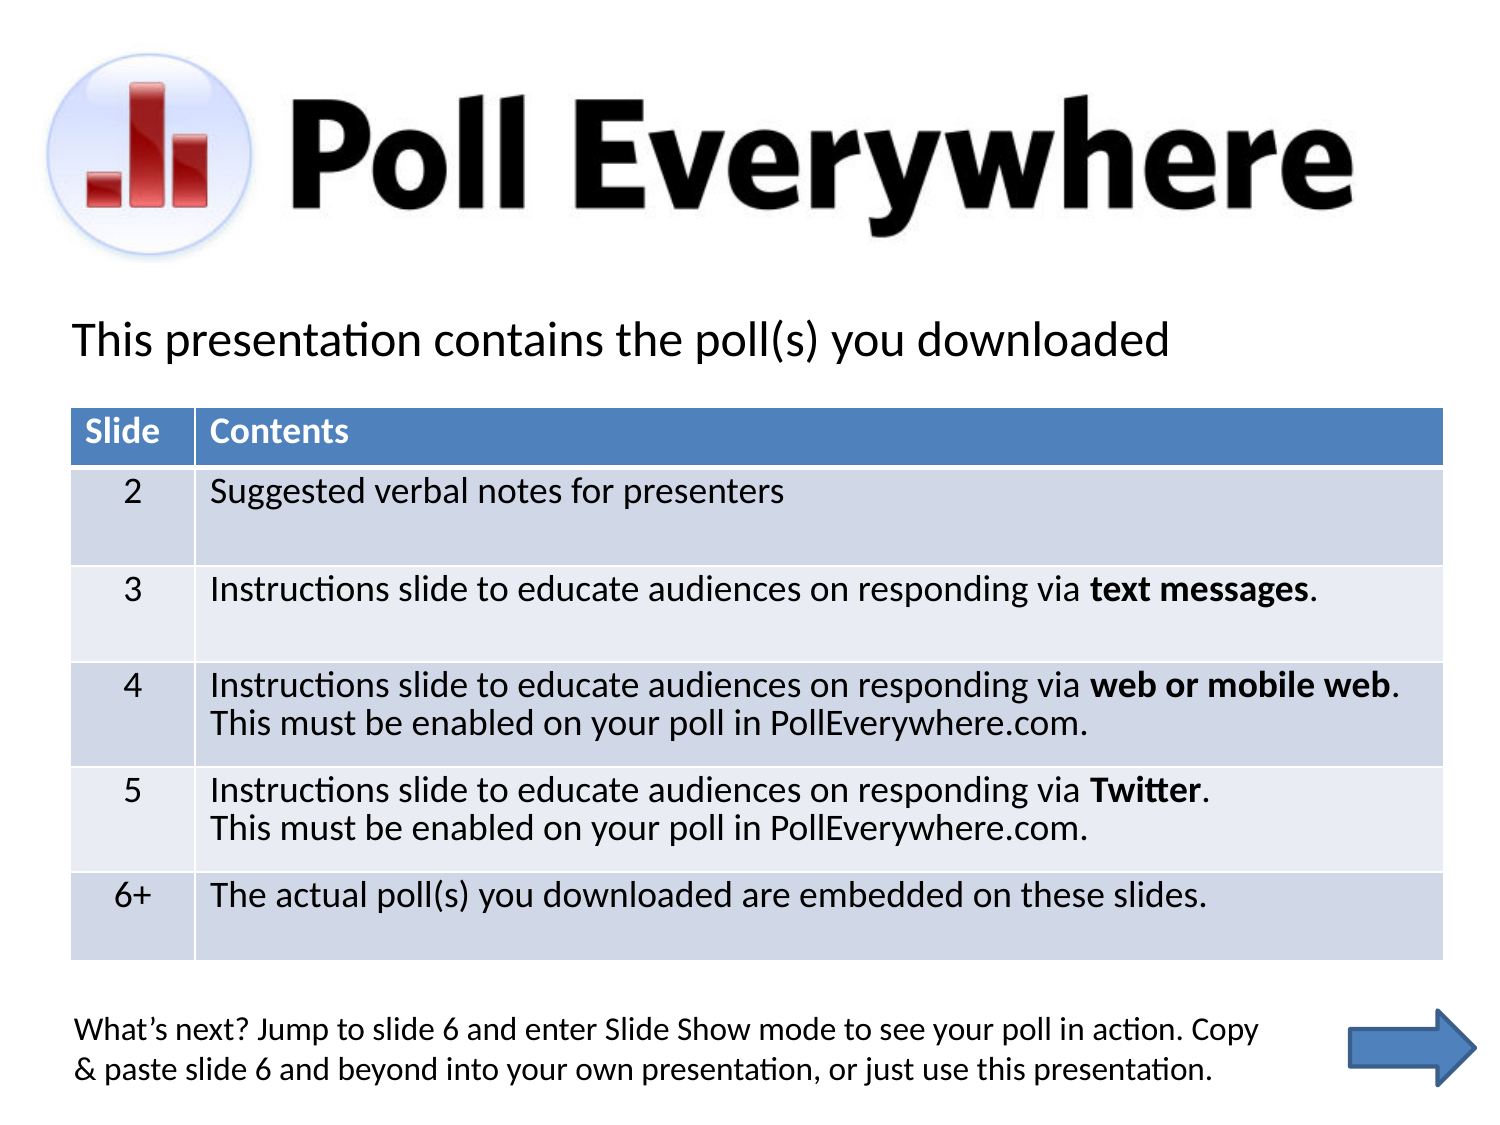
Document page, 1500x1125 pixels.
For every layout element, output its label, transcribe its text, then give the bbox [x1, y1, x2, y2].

table_cell Instructions slide to educate audiences on responding via web or mobile web. This must be enabled on your poll in PollEverywhere.com. [196, 663, 1443, 766]
table_cell 6+ [71, 873, 194, 960]
table_cell Instructions slide to educate audiences on responding via text messages. [196, 567, 1443, 661]
table_cell The actual poll(s) you downloaded are embedded on these slides. [196, 873, 1443, 960]
picture [5, 43, 1413, 263]
table_cell 4 [71, 663, 194, 766]
table_cell 2 [71, 470, 194, 565]
text_box [1347, 1008, 1478, 1088]
text_box What’s next? Jump to slide 6 and enter Slide Show mode to see your poll in action. Copy & paste slide 6 and beyond into your own presentation, or just use this presentation. [59, 1000, 1285, 1095]
table_cell 5 [71, 768, 194, 871]
table_header Slide [71, 408, 194, 465]
table_header Contents [196, 408, 1443, 465]
table_cell Suggested verbal notes for presenters [196, 470, 1443, 565]
text_box This presentation contains the poll(s) you downloaded [56, 298, 1432, 374]
table_cell Instructions slide to educate audiences on responding via Twitter. This must be enabled on your poll in PollEverywhere.com. [196, 768, 1443, 871]
table_cell 3 [71, 567, 194, 661]
